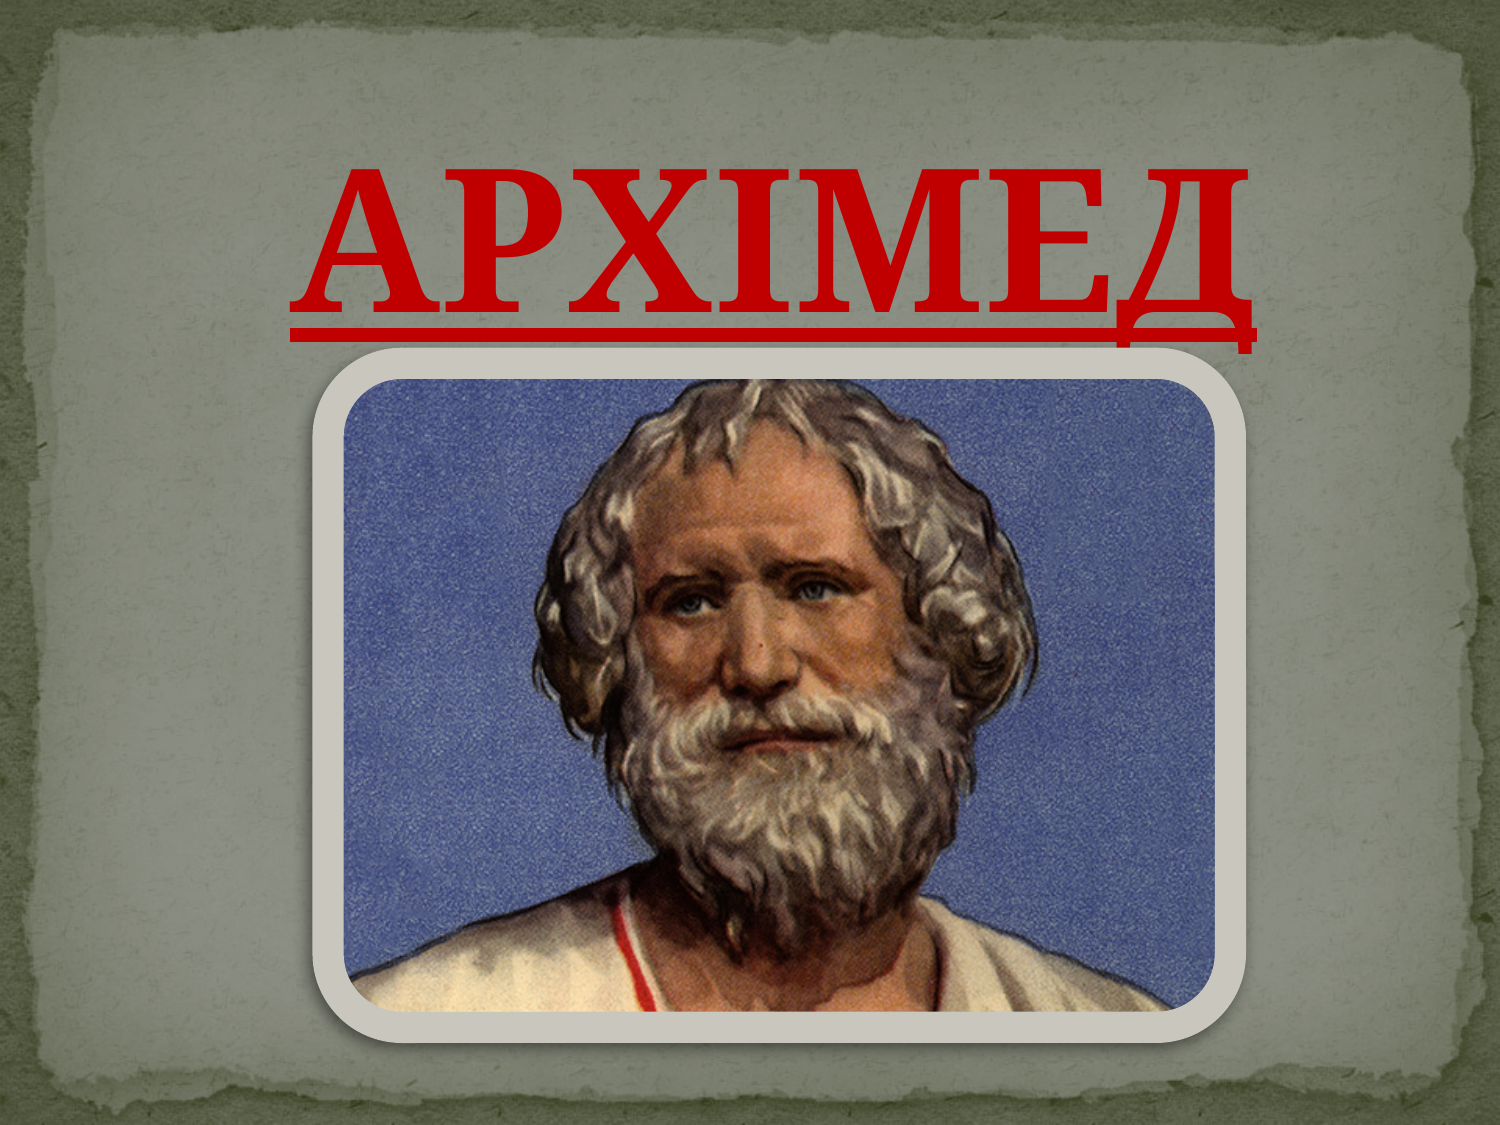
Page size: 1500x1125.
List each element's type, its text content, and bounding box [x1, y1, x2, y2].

text_box АРХІМЕД [175, 105, 1372, 361]
picture [328, 364, 1230, 1027]
